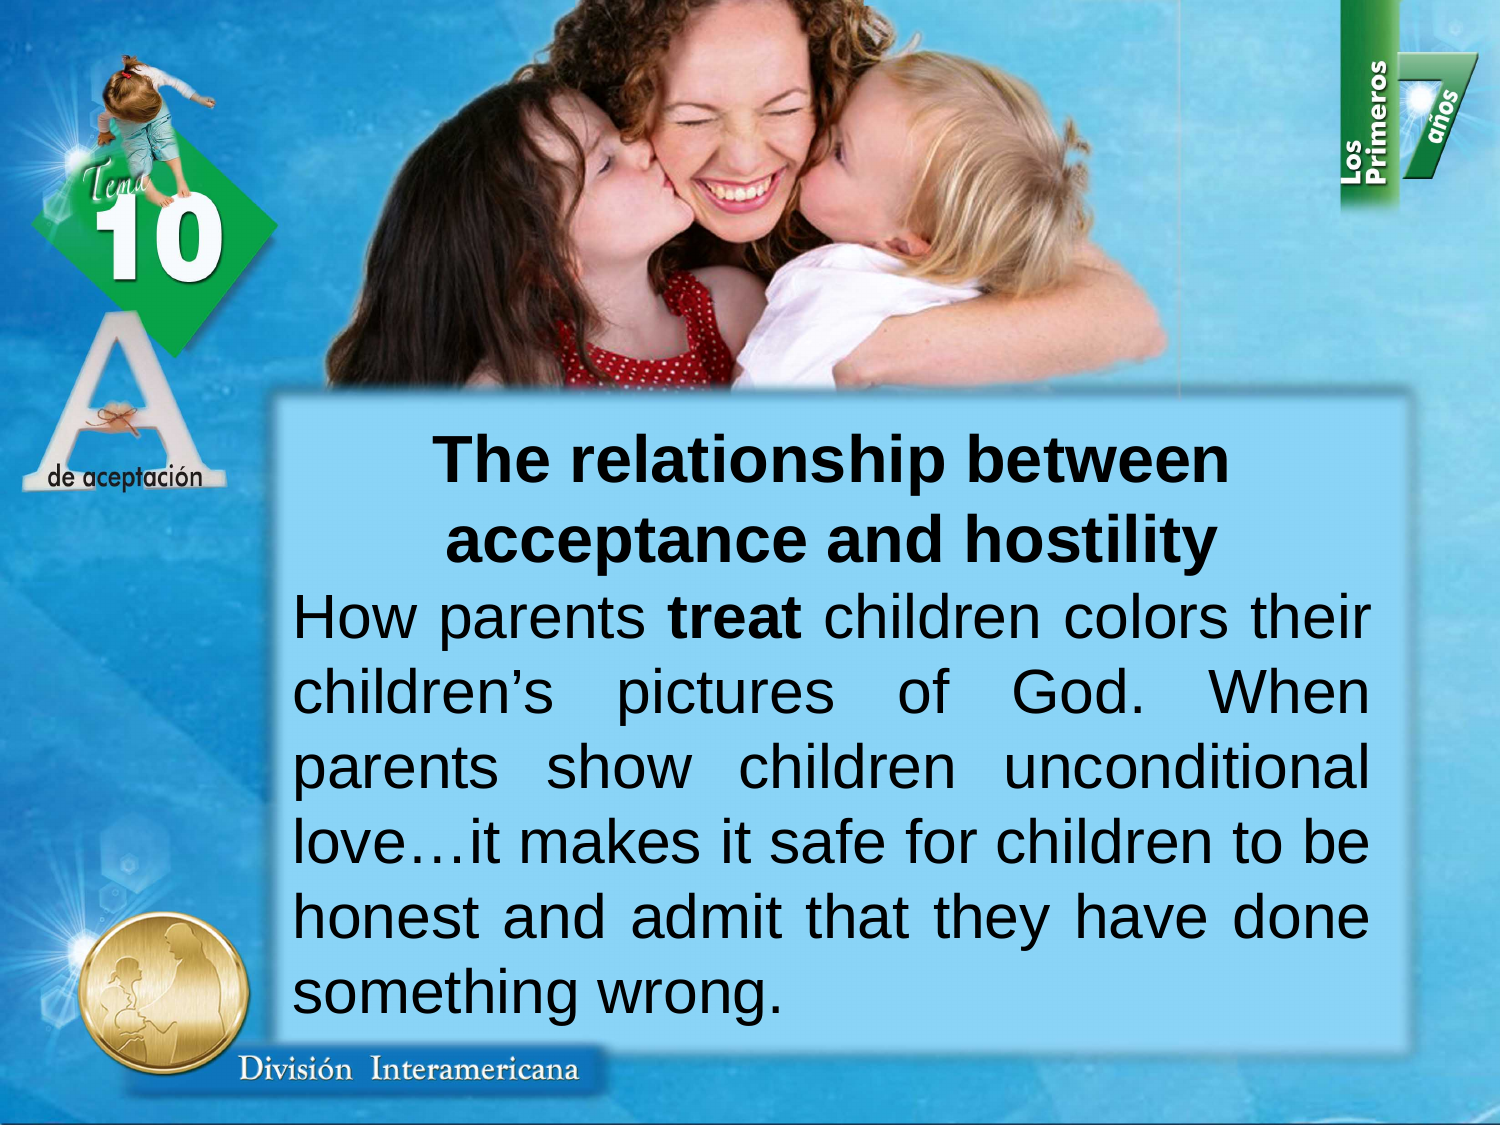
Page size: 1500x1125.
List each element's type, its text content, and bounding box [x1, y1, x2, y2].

picture [0, 0, 1500, 1125]
text_box The relationship between acceptance and hostility How parents treat children colors their children’s pictures of God. When parents show children unconditional love…it makes it safe for children to be honest and admit that they have done something wrong. [277, 408, 1388, 1034]
